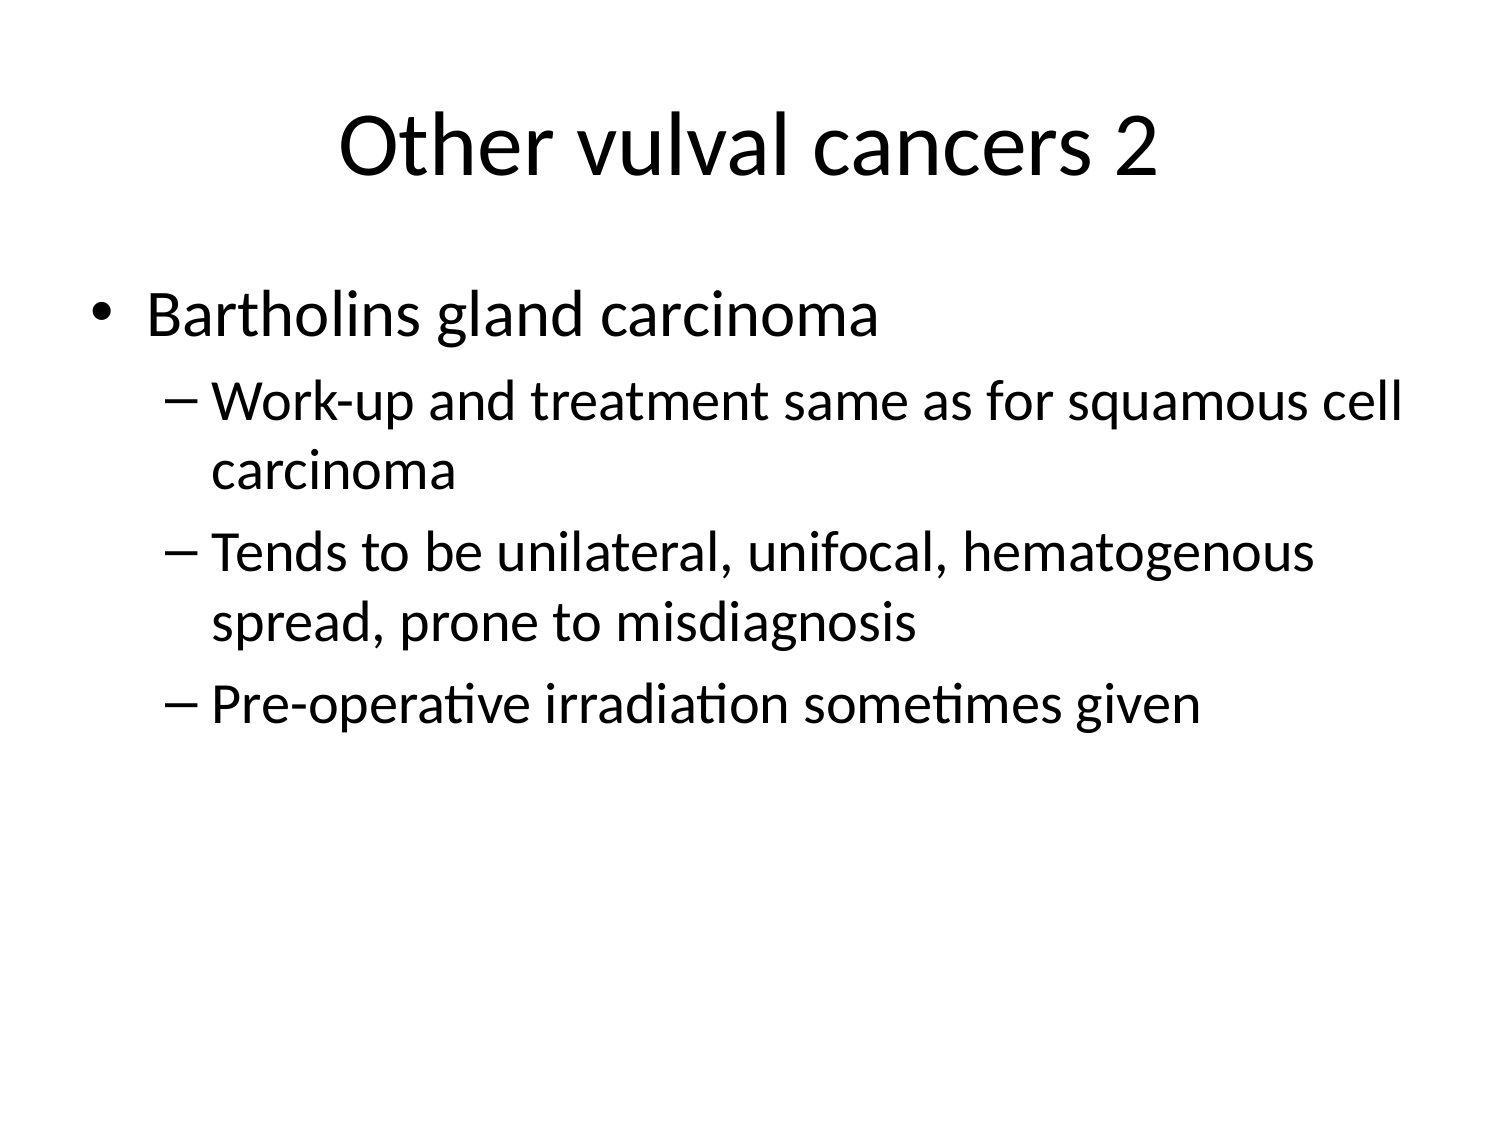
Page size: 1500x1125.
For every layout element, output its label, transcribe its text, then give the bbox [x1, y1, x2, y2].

title Other vulval cancers 2 [75, 45, 1425, 233]
list Bartholins gland carcinoma Work-up and treatment same as for squamous cell carcinoma Tends to be unilateral, unifocal, hematogenous spread, prone to misdiagnosis Pre-operative irradiation sometimes given [75, 262, 1425, 1005]
